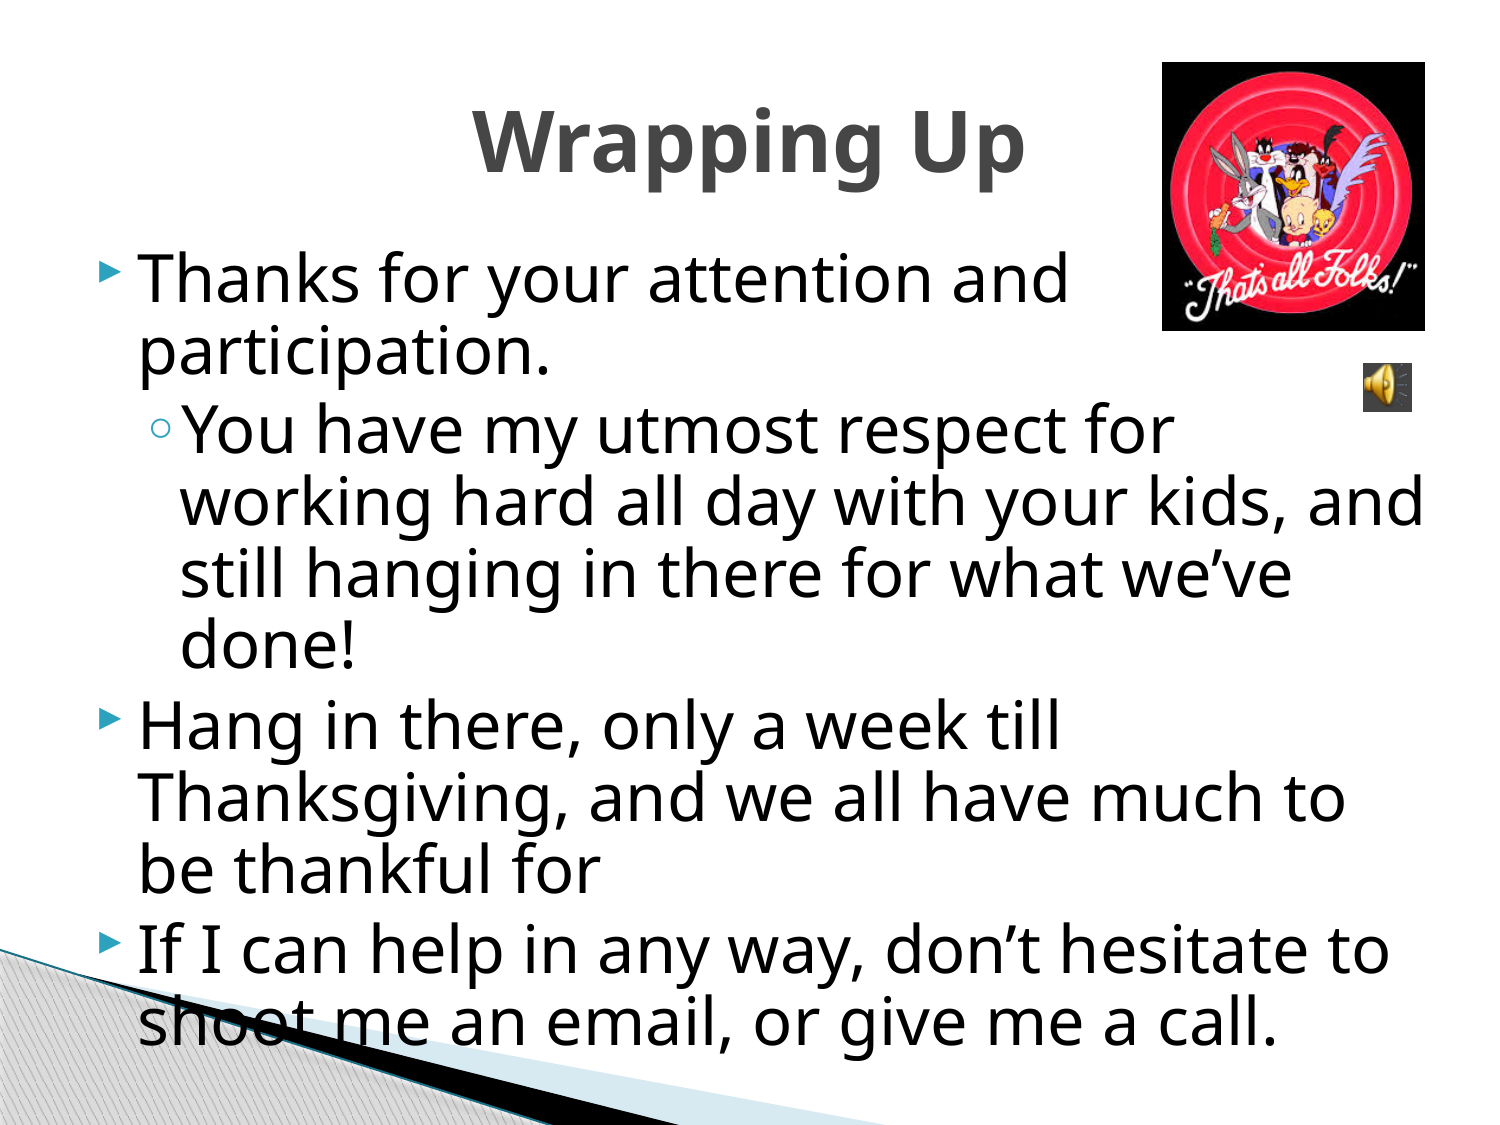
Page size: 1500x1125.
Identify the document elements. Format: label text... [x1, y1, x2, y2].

picture [1362, 362, 1413, 413]
list Thanks for your attention and participation. You have my utmost respect for working hard all day with your kids, and still hanging in there for what we’ve done! Hang in there, only a week till Thanksgiving, and we all have much to be thankful for If I can help in any way, don’t hesitate to shoot me an email, or give me a call. [62, 237, 1451, 919]
picture [1162, 62, 1426, 332]
title Wrapping Up [75, 45, 1425, 233]
